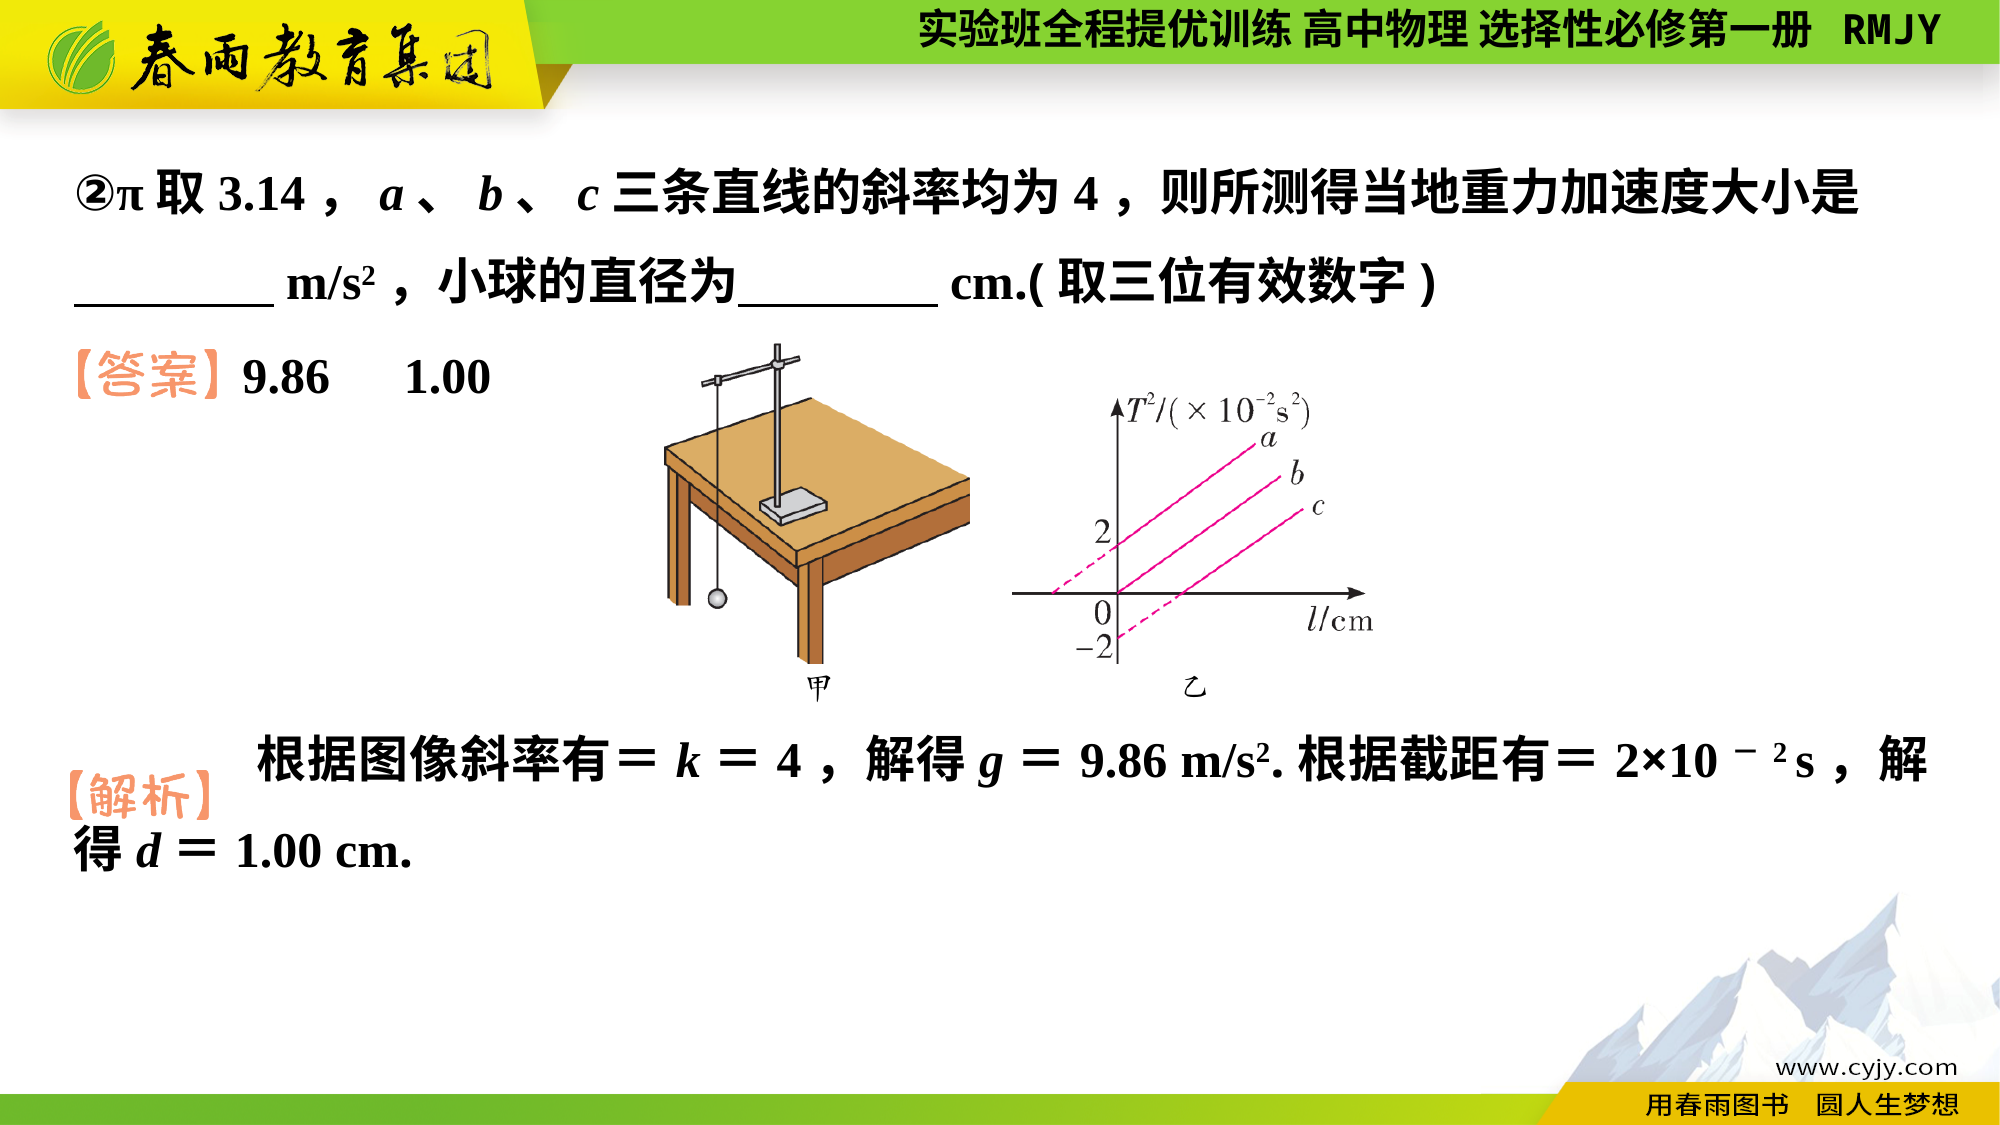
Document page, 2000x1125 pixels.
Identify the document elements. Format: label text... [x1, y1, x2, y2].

list ②π取3.14，a、b、c三条直线的斜率均为4，则所测得当地重力加速度大小是 m/s2，小球的直径为 cm.(取三位有效数字) [59, 122, 1944, 320]
picture [0, 0, 2000, 1125]
text_box 9.86 1.00 [227, 336, 569, 412]
